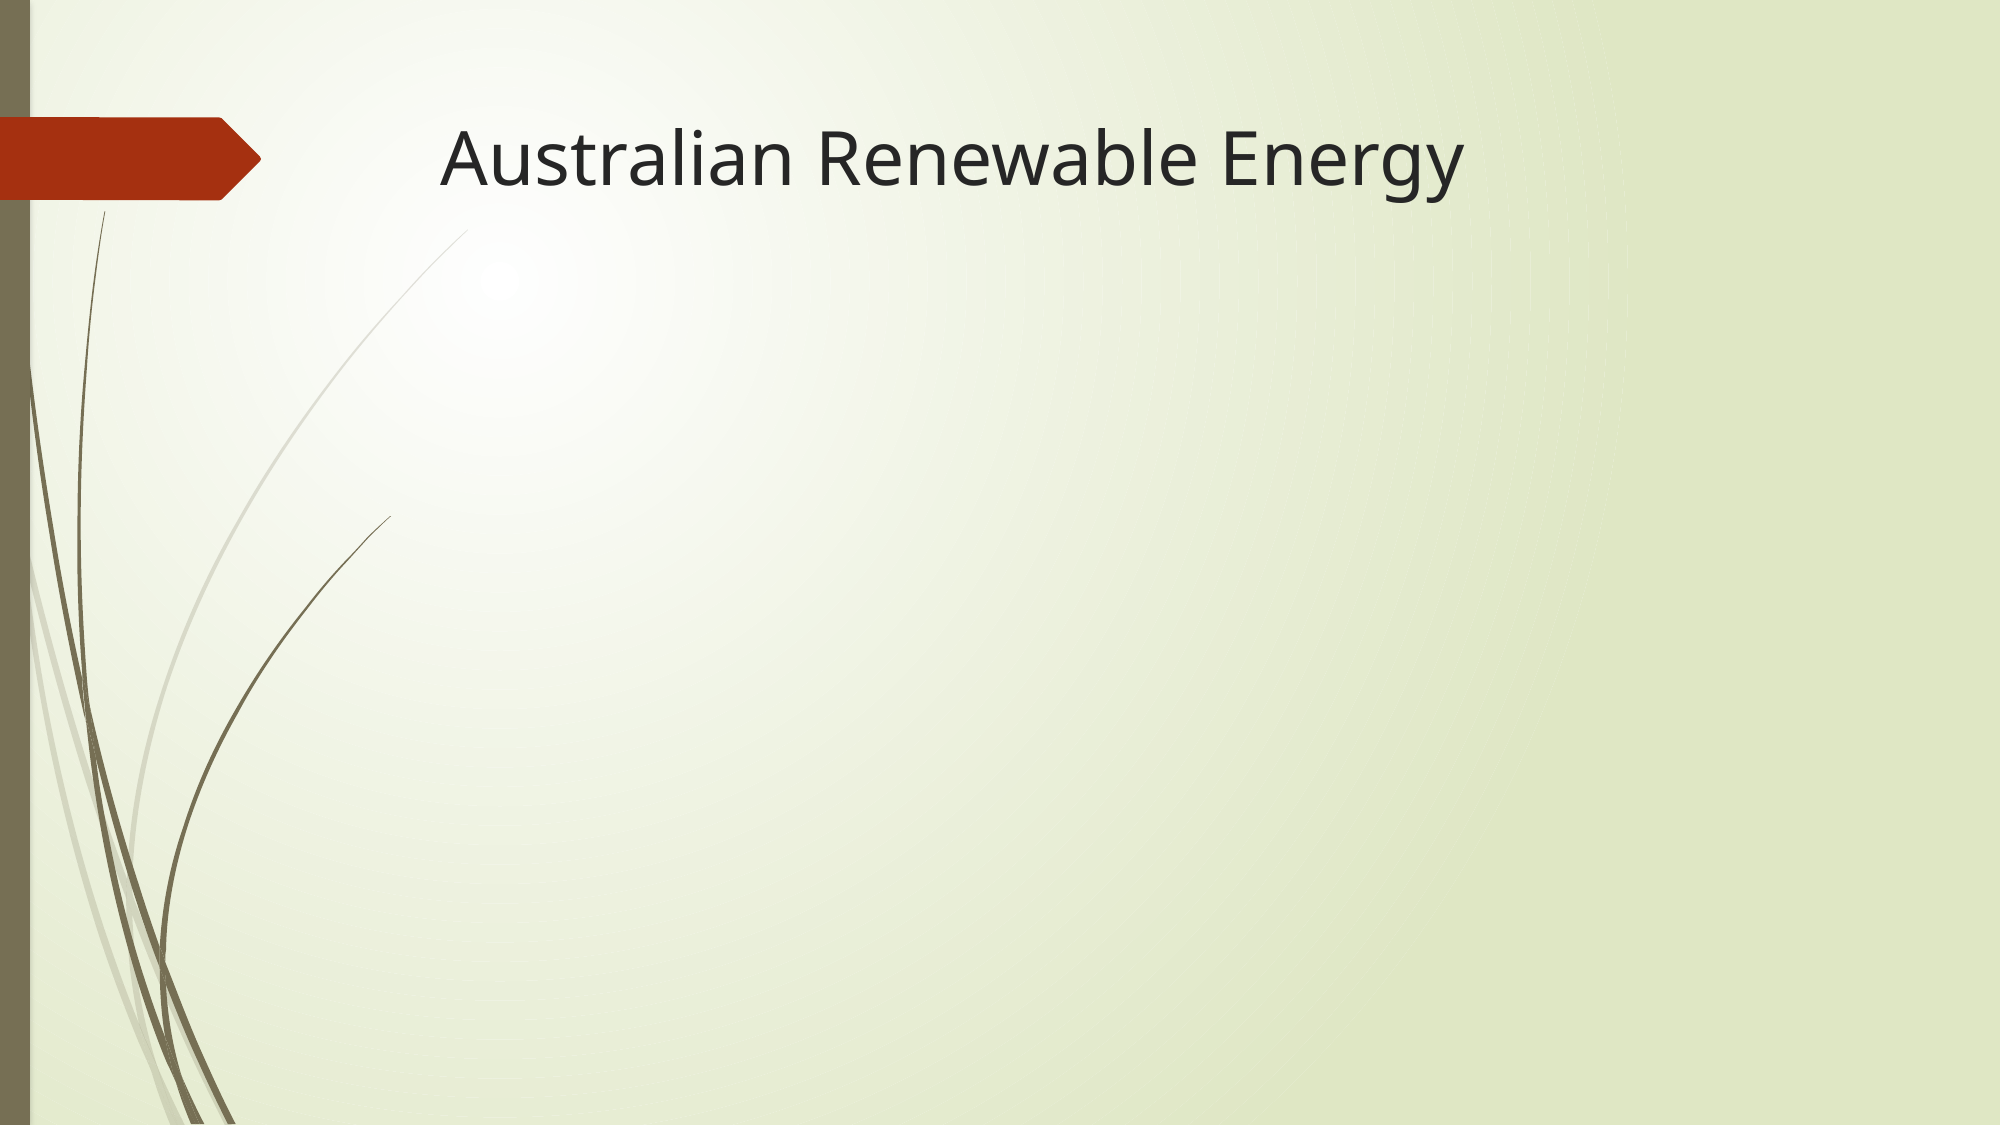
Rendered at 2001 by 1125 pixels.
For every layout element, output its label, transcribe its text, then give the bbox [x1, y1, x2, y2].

title Australian Renewable Energy [425, 102, 1888, 313]
